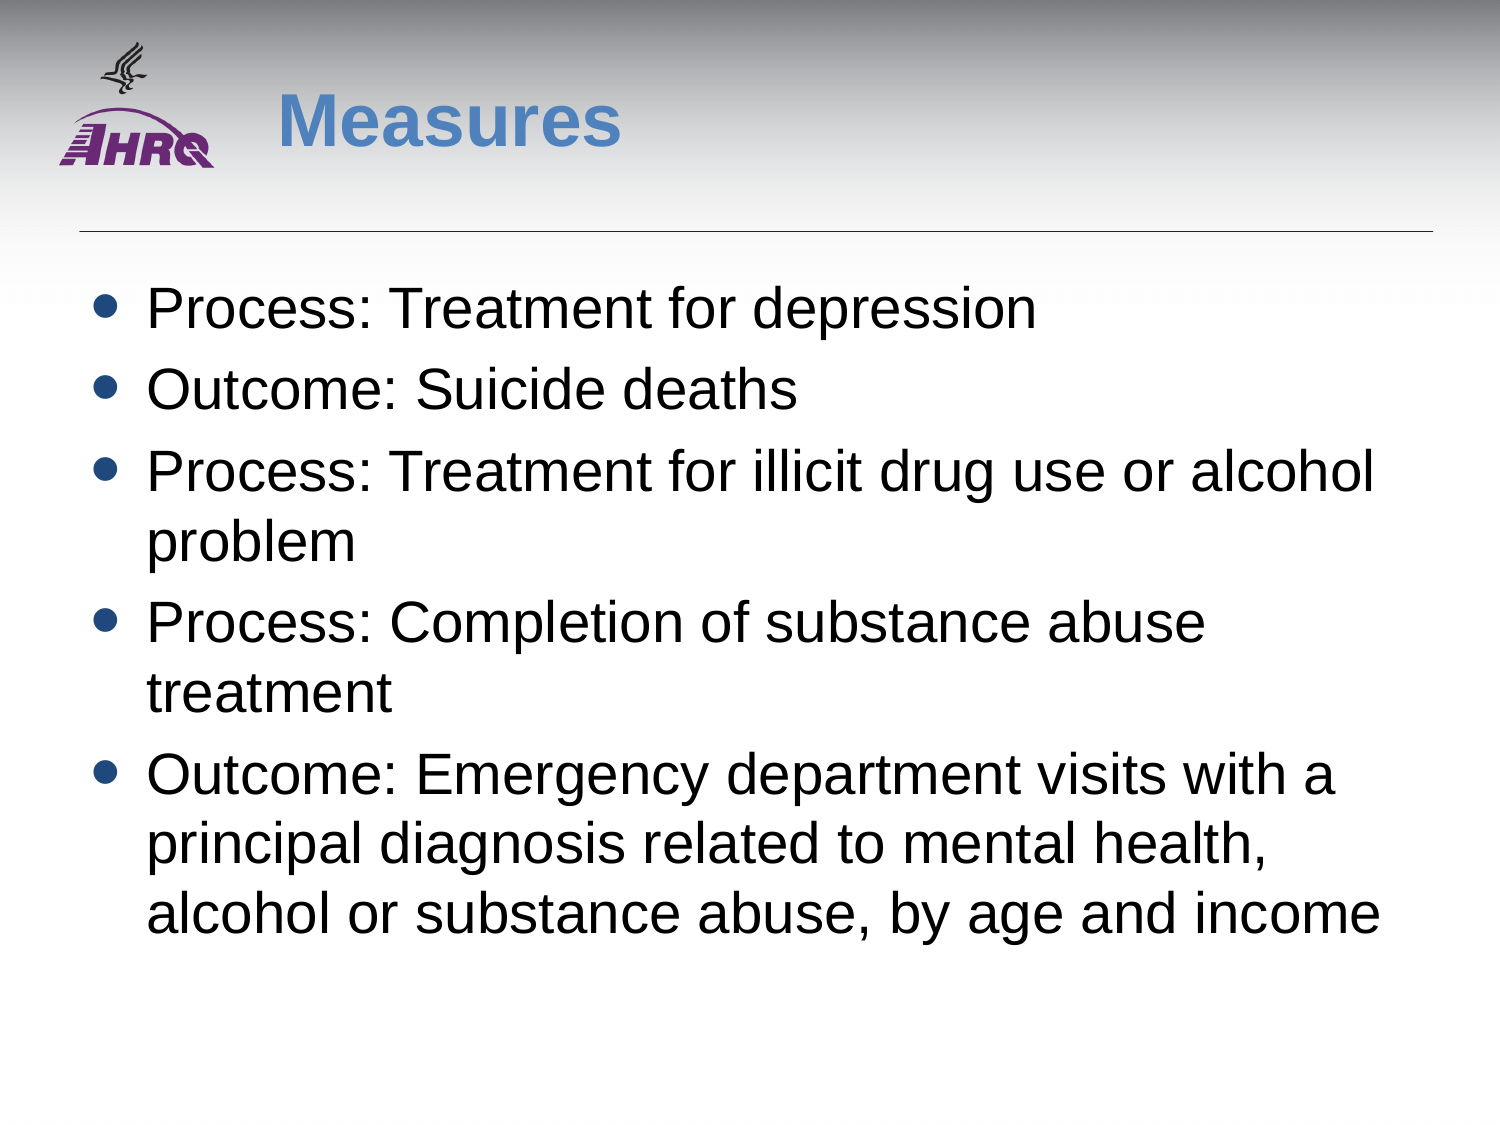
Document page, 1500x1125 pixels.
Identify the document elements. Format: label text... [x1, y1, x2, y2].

list Process: Treatment for depression Outcome: Suicide deaths Process: Treatment for illicit drug use or alcohol problem Process: Completion of substance abuse treatment Outcome: Emergency department visits with a principal diagnosis related to mental health, alcohol or substance abuse, by age and income [75, 262, 1425, 1005]
picture [0, 0, 1500, 1125]
title Measures [262, 45, 1425, 188]
